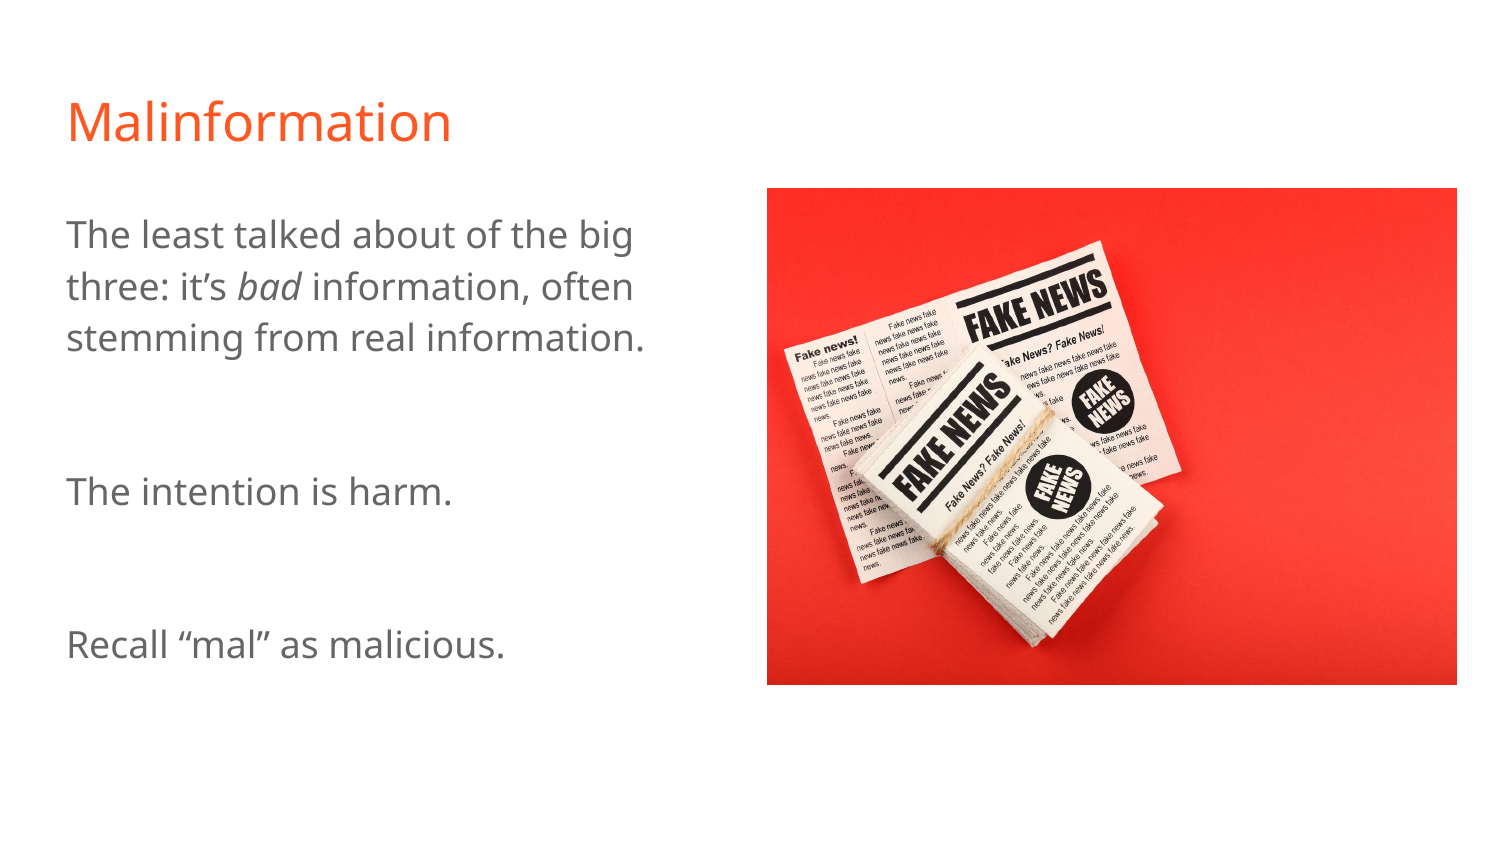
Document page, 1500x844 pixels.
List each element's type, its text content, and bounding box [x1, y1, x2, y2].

title Malinformation [51, 72, 1449, 167]
picture [767, 188, 1457, 686]
list The least talked about of the big three: it’s bad information, often stemming from real information. The intention is harm. Recall “mal” as malicious. [51, 189, 741, 750]
